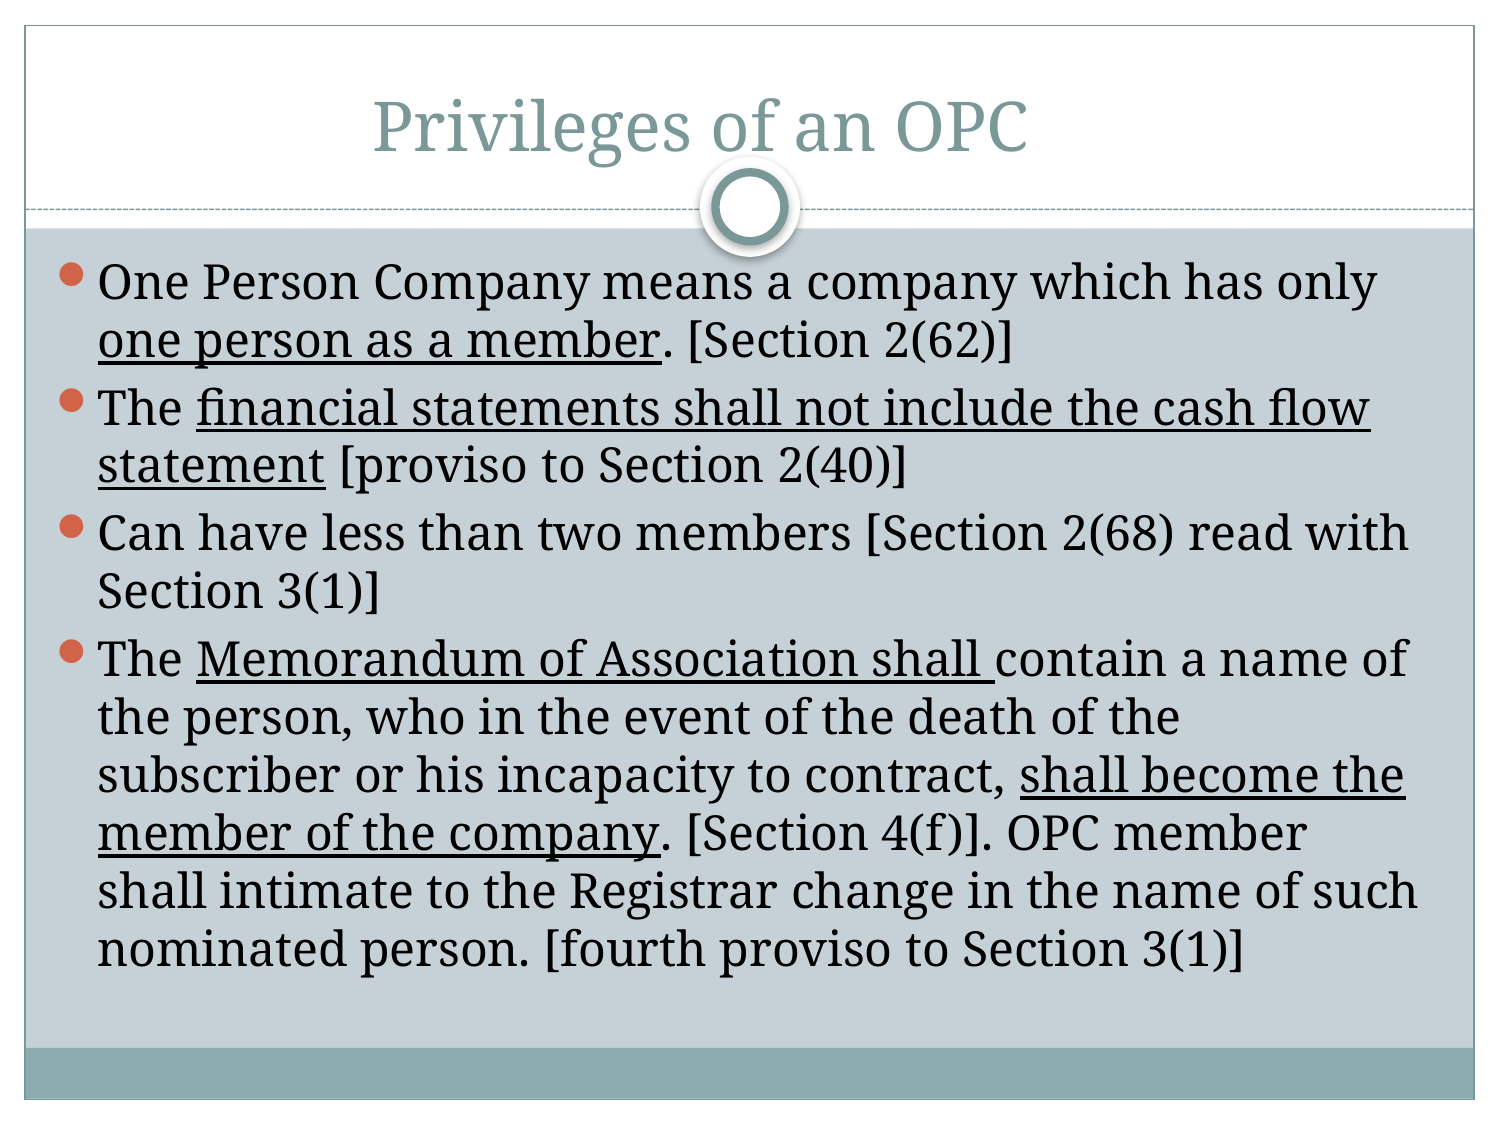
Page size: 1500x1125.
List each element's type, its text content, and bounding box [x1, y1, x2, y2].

list One Person Company means a company which has only one person as a member. [Section 2(62)] The financial statements shall not include the cash flow statement [proviso to Section 2(40)] Can have less than two members [Section 2(68) read with Section 3(1)] The Memorandum of Association shall contain a name of the person, who in the event of the death of the subscriber or his incapacity to contract, shall become the member of the company. [Section 4(f)]. OPC member shall intimate to the Registrar change in the name of such nominated person. [fourth proviso to Section 3(1)] [41, 243, 1437, 994]
title Privileges of an OPC [88, 54, 1314, 173]
